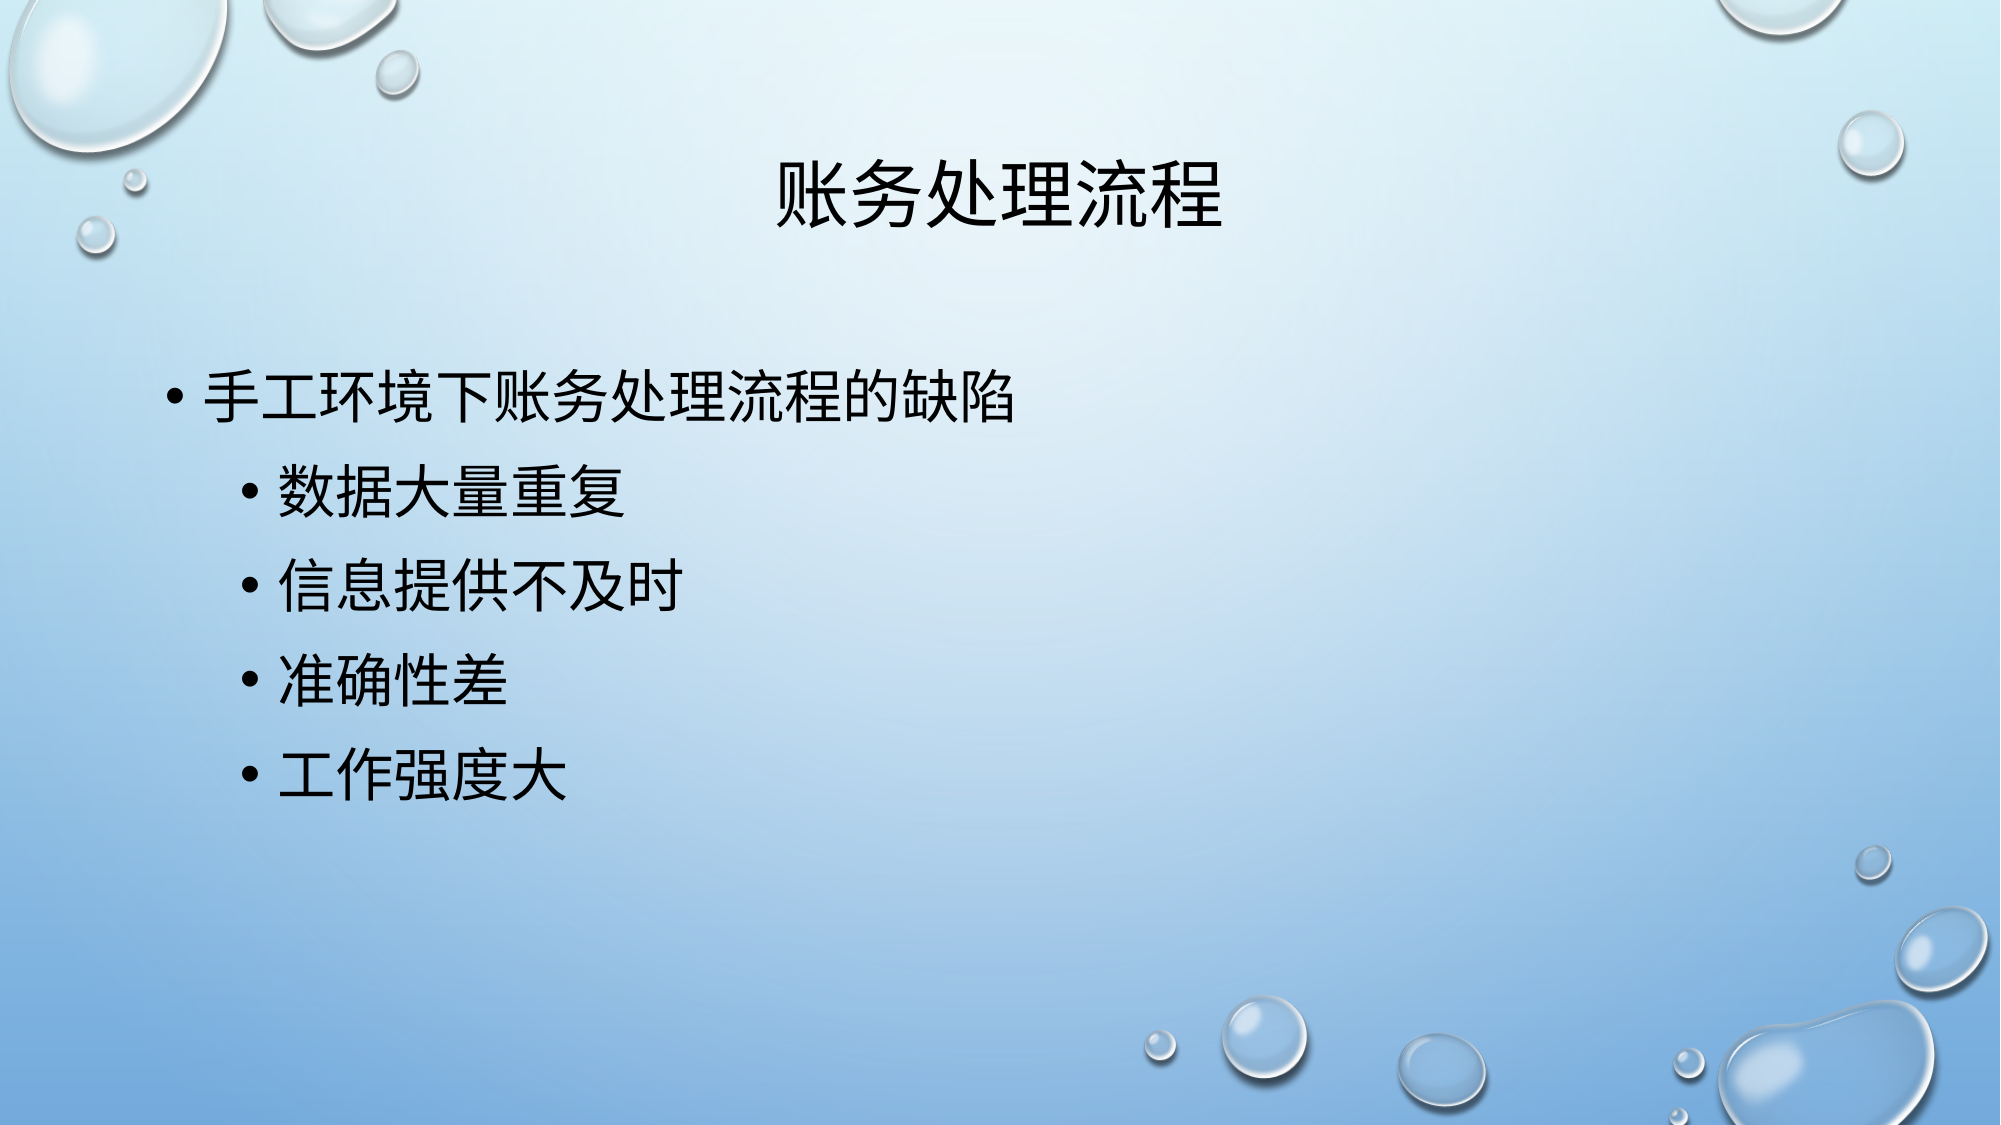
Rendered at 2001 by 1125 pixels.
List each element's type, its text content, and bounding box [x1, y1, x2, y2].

title 账务处理流程 [149, 67, 1851, 329]
list 手工环境下账务处理流程的缺陷 数据大量重复 信息提供不及时 准确性差 工作强度大 [149, 339, 1850, 966]
picture [0, 0, 2000, 1125]
